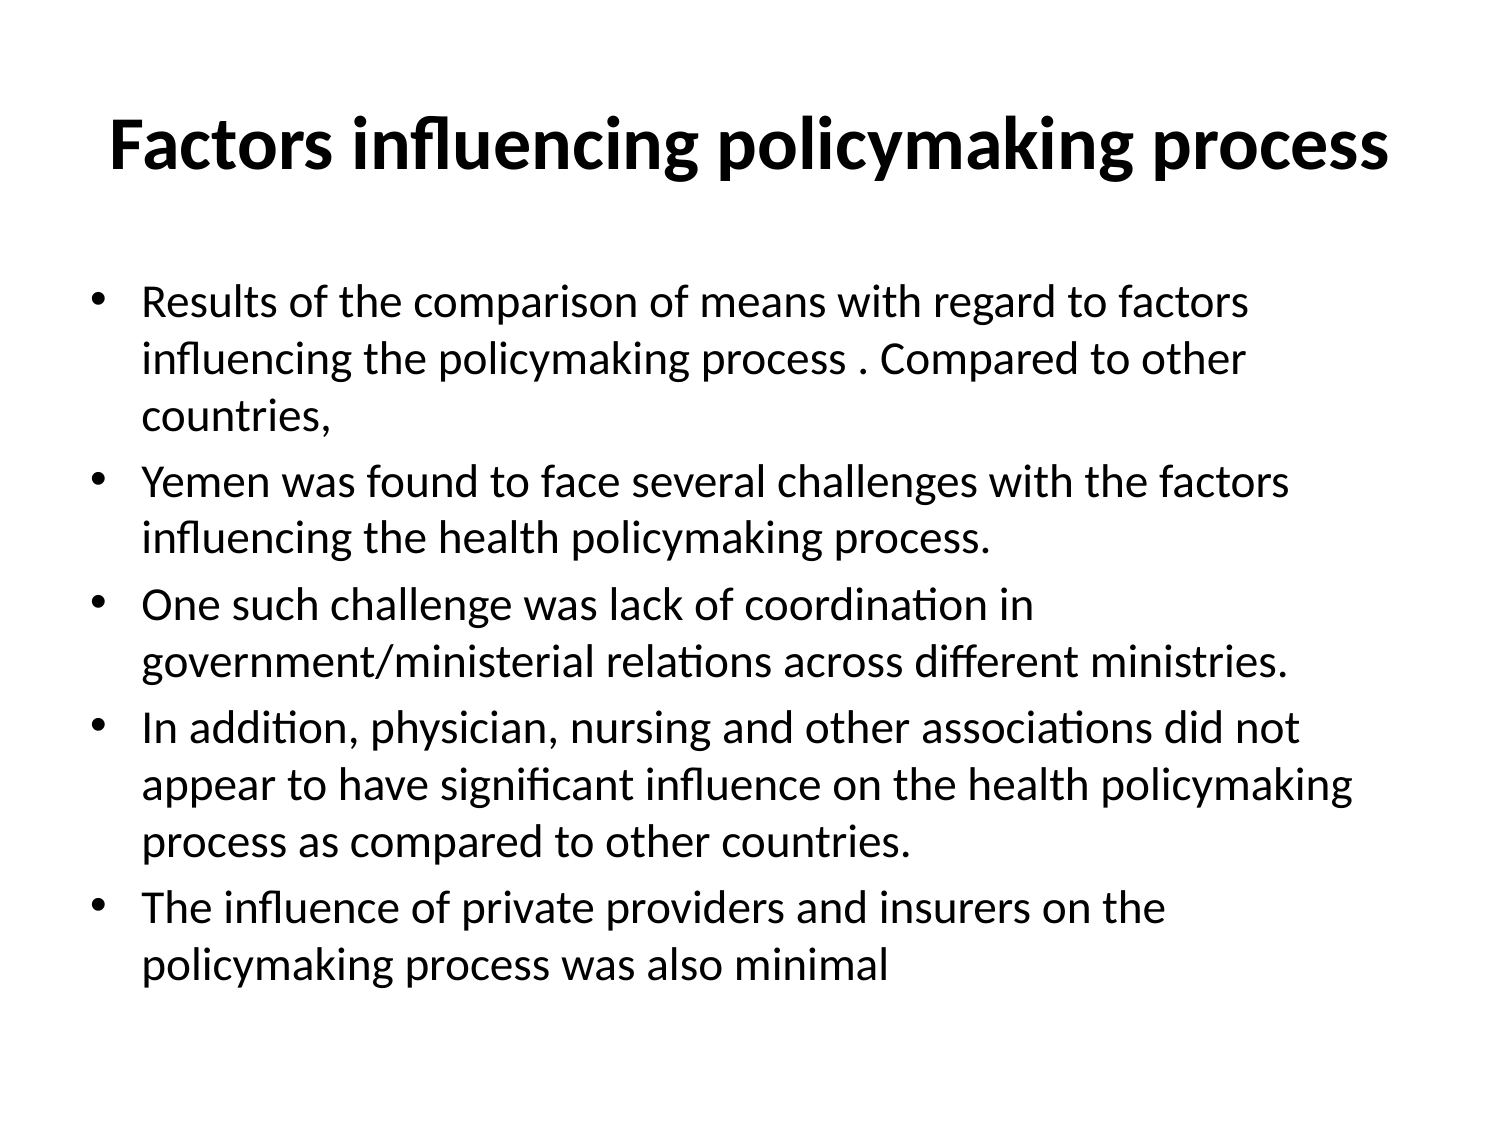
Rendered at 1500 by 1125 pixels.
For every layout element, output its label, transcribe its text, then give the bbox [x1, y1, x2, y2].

title Factors influencing policymaking process [75, 45, 1425, 233]
list Results of the comparison of means with regard to factors influencing the policymaking process . Compared to other countries, Yemen was found to face several challenges with the factors influencing the health policymaking process. One such challenge was lack of coordination in government/ministerial relations across different ministries. In addition, physician, nursing and other associations did not appear to have significant influence on the health policymaking process as compared to other countries. The influence of private providers and insurers on the policymaking process was also minimal [75, 262, 1425, 1005]
